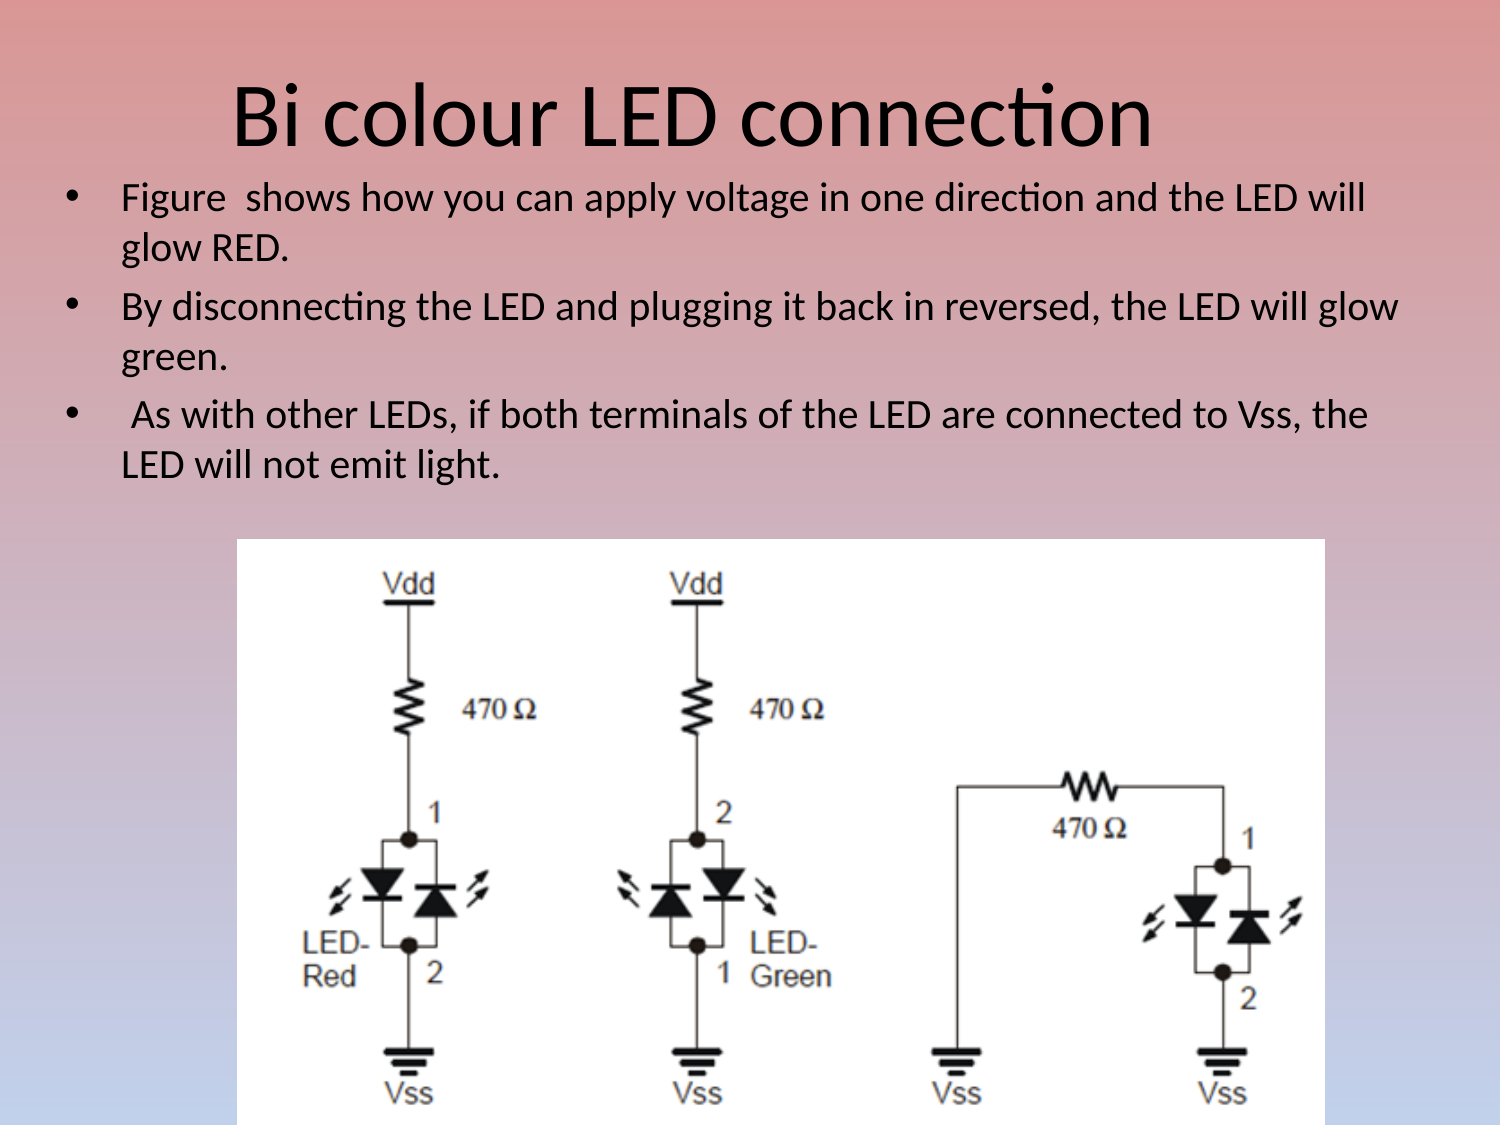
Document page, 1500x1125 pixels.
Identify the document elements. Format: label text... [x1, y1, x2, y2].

title Bi colour LED connection [75, 45, 1313, 162]
list Figure shows how you can apply voltage in one direction and the LED will glow RED. By disconnecting the LED and plugging it back in reversed, the LED will glow green. As with other LEDs, if both terminals of the LED are connected to Vss, the LED will not emit light. [50, 162, 1425, 1005]
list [237, 539, 1326, 1125]
